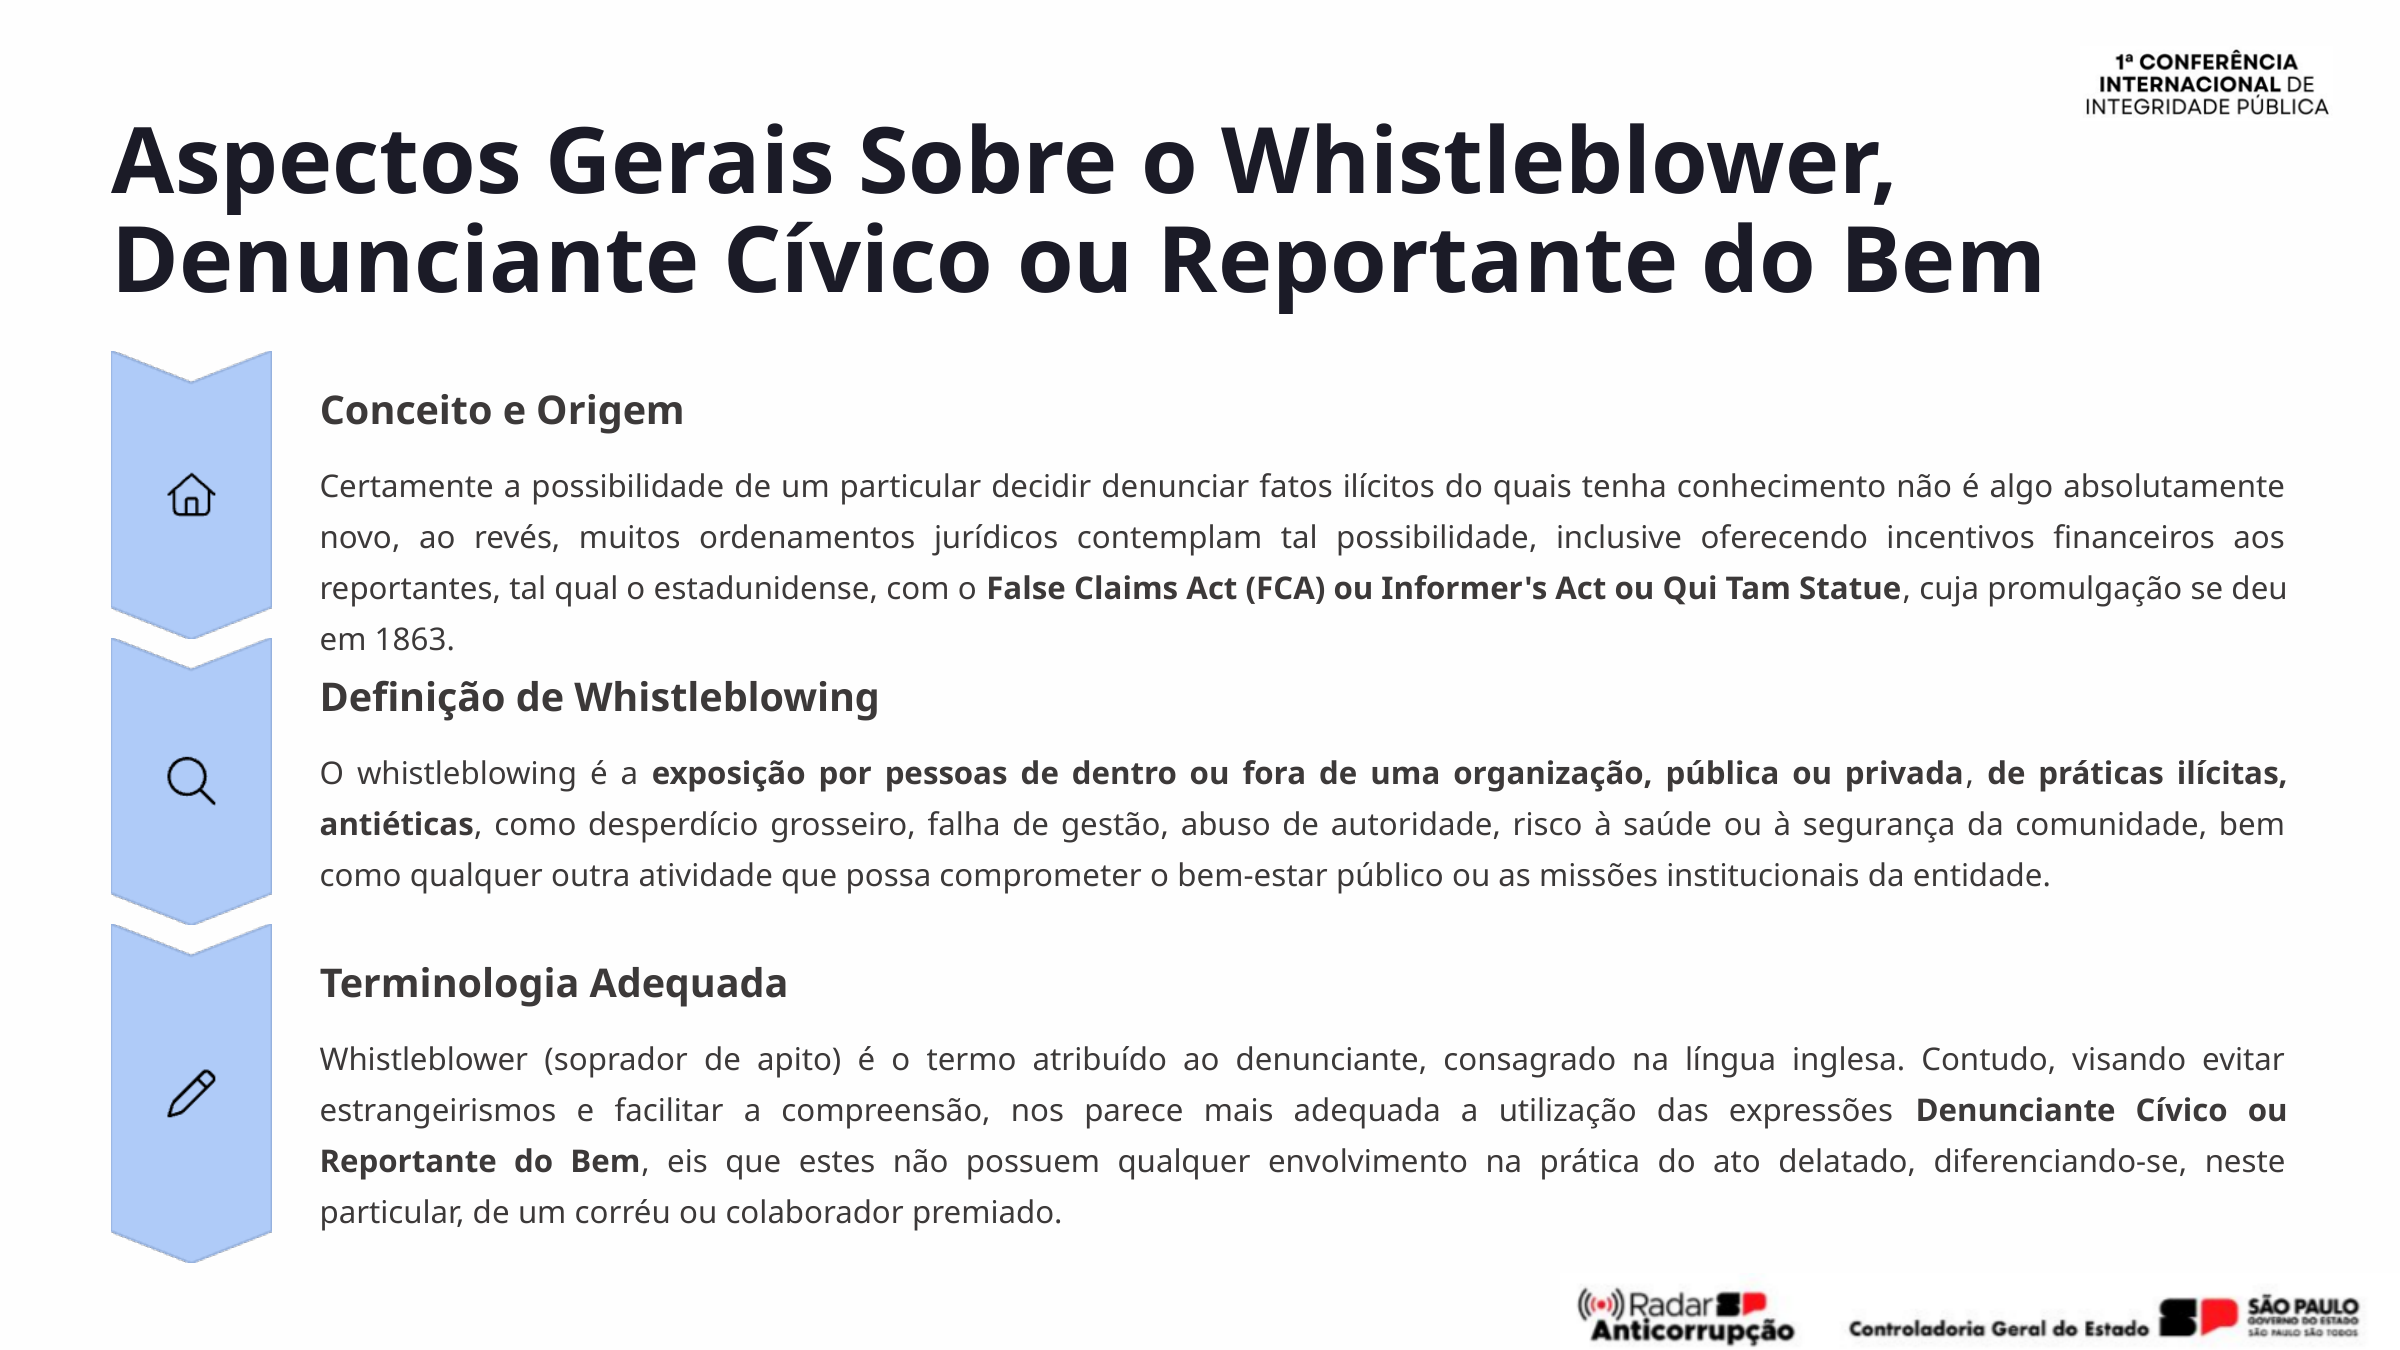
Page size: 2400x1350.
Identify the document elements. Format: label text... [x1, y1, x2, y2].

text_box O whistleblowing é a exposição por pessoas de dentro ou fora de uma organização, pública ou privada, de práticas ilícitas, antiéticas, como desperdício grosseiro, falha de gestão, abuso de autoridade, risco à saúde ou à segurança da comunidade, bem como qualquer outra atividade que possa comprometer o bem-estar público ou as missões institucionais da entidade. [319, 739, 2289, 893]
text_box Conceito e Origem [319, 383, 720, 434]
text_box Aspectos Gerais Sobre o Whistleblower, Denunciante Cívico ou Reportante do Bem [111, 112, 2289, 313]
text_box Certamente a possibilidade de um particular decidir denunciar fatos ilícitos do quais tenha conhecimento não é algo absolutamente novo, ao revés, muitos ordenamentos jurídicos contemplam tal possibilidade, inclusive oferecendo incentivos financeiros aos reportantes, tal qual o estadunidense, com o False Claims Act (FCA) ou Informer's Act ou Qui Tam Statue, cuja promulgação se deu em 1863. [319, 452, 2289, 607]
picture [2080, 46, 2333, 121]
text_box Terminologia Adequada [319, 956, 777, 1007]
picture [111, 351, 272, 1263]
text_box Definição de Whistleblowing [319, 670, 872, 721]
text_box Whistleblower (soprador de apito) é o termo atribuído ao denunciante, consagrado na língua inglesa. Contudo, visando evitar estrangeirismos e facilitar a compreensão, nos parece mais adequada a utilização das expressões Denunciante Cívico ou Reportante do Bem, eis que estes não possuem qualquer envolvimento na prática do ato delatado, diferenciando-se, neste particular, de um corréu ou colaborador premiado. [319, 1025, 2289, 1231]
picture [1560, 1271, 2400, 1350]
